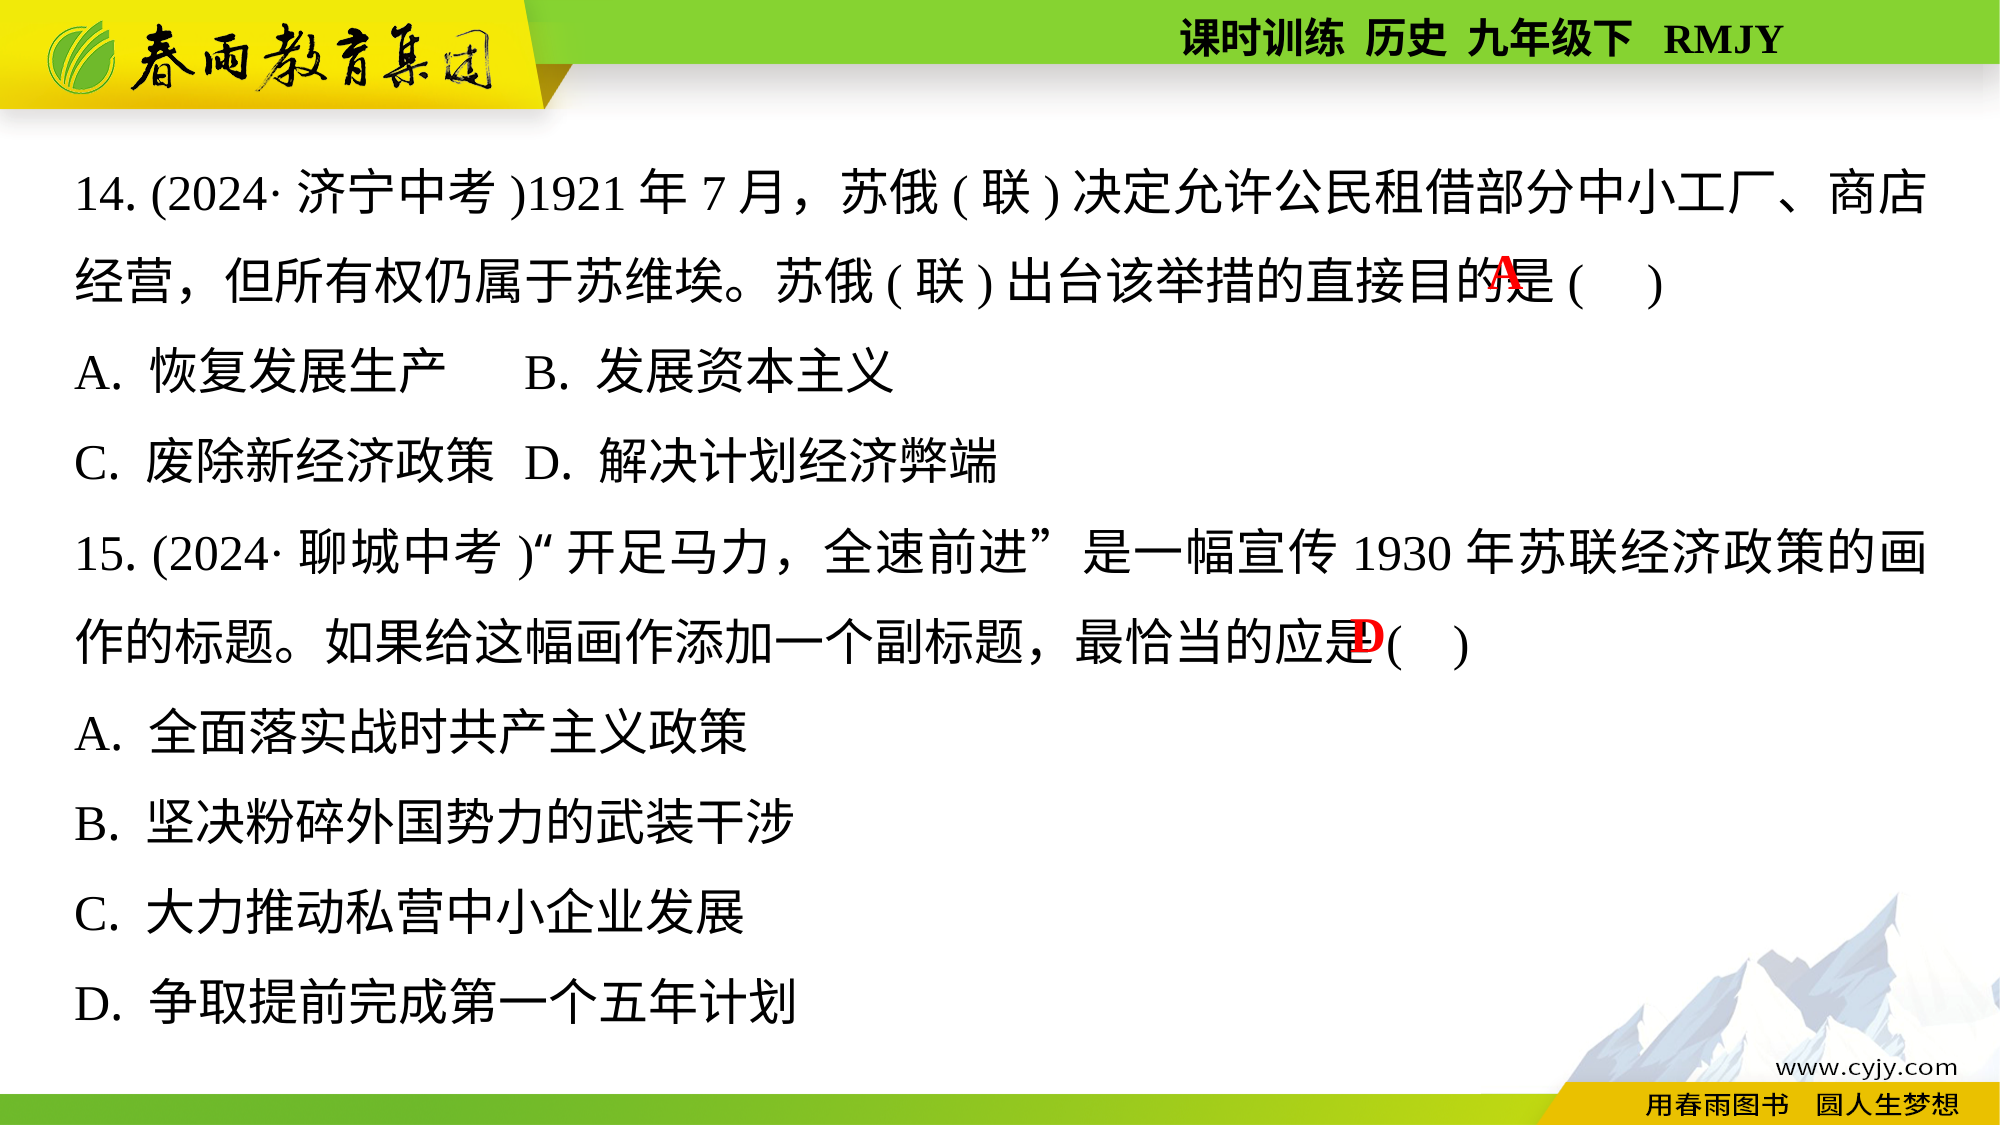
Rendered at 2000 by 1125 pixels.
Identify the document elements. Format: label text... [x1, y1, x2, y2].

text_box A [1472, 231, 1539, 307]
text_box D [1335, 595, 1401, 670]
list 14. (2024·济宁中考)1921年7月，苏俄(联)决定允许公民租借部分中小工厂、商店经营，但所有权仍属于苏维埃。苏俄(联)出台该举措的直接目的是( ) A. 恢复发展生产 B. 发展资本主义 C. 废除新经济政策 D. 解决计划经济弊端 15. (2024·聊城中考)“开足马力，全速前进”是一幅宣传1930年苏联经济政策的画作的标题。如果给这幅画作添加一个副标题，最恰当的应是( ) A. 全面落实战时共产主义政策 B. 坚决粉碎外国势力的武装干涉 C. 大力推动私营中小企业发展 D. 争取提前完成第一个五年计划 [59, 122, 1944, 1047]
picture [0, 0, 2000, 1125]
